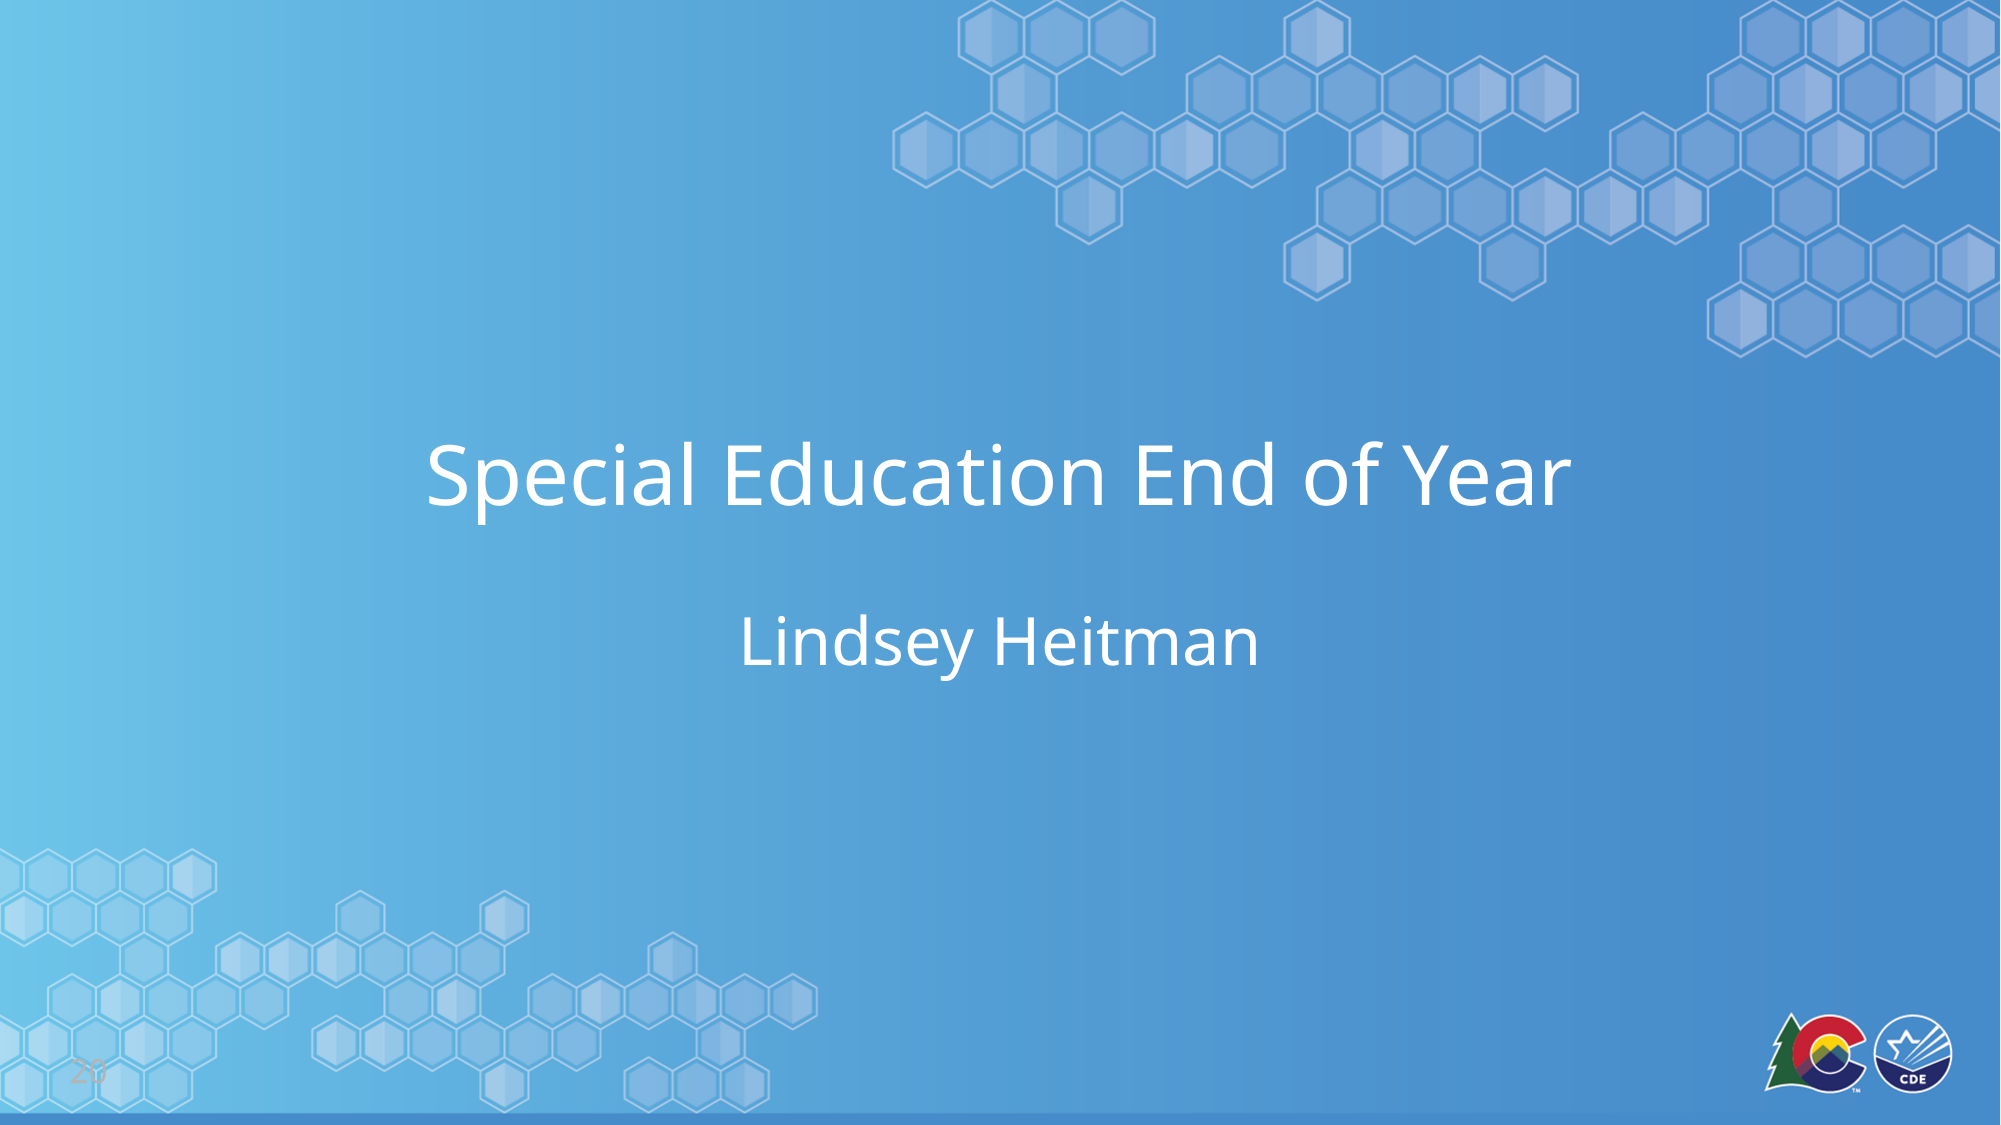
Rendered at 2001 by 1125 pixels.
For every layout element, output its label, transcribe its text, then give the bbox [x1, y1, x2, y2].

title Special Education End of Year [0, 425, 2000, 600]
picture [0, 0, 2001, 1125]
list Lindsey Heitman [0, 600, 2000, 775]
slide_number 20 [54, 1042, 191, 1103]
